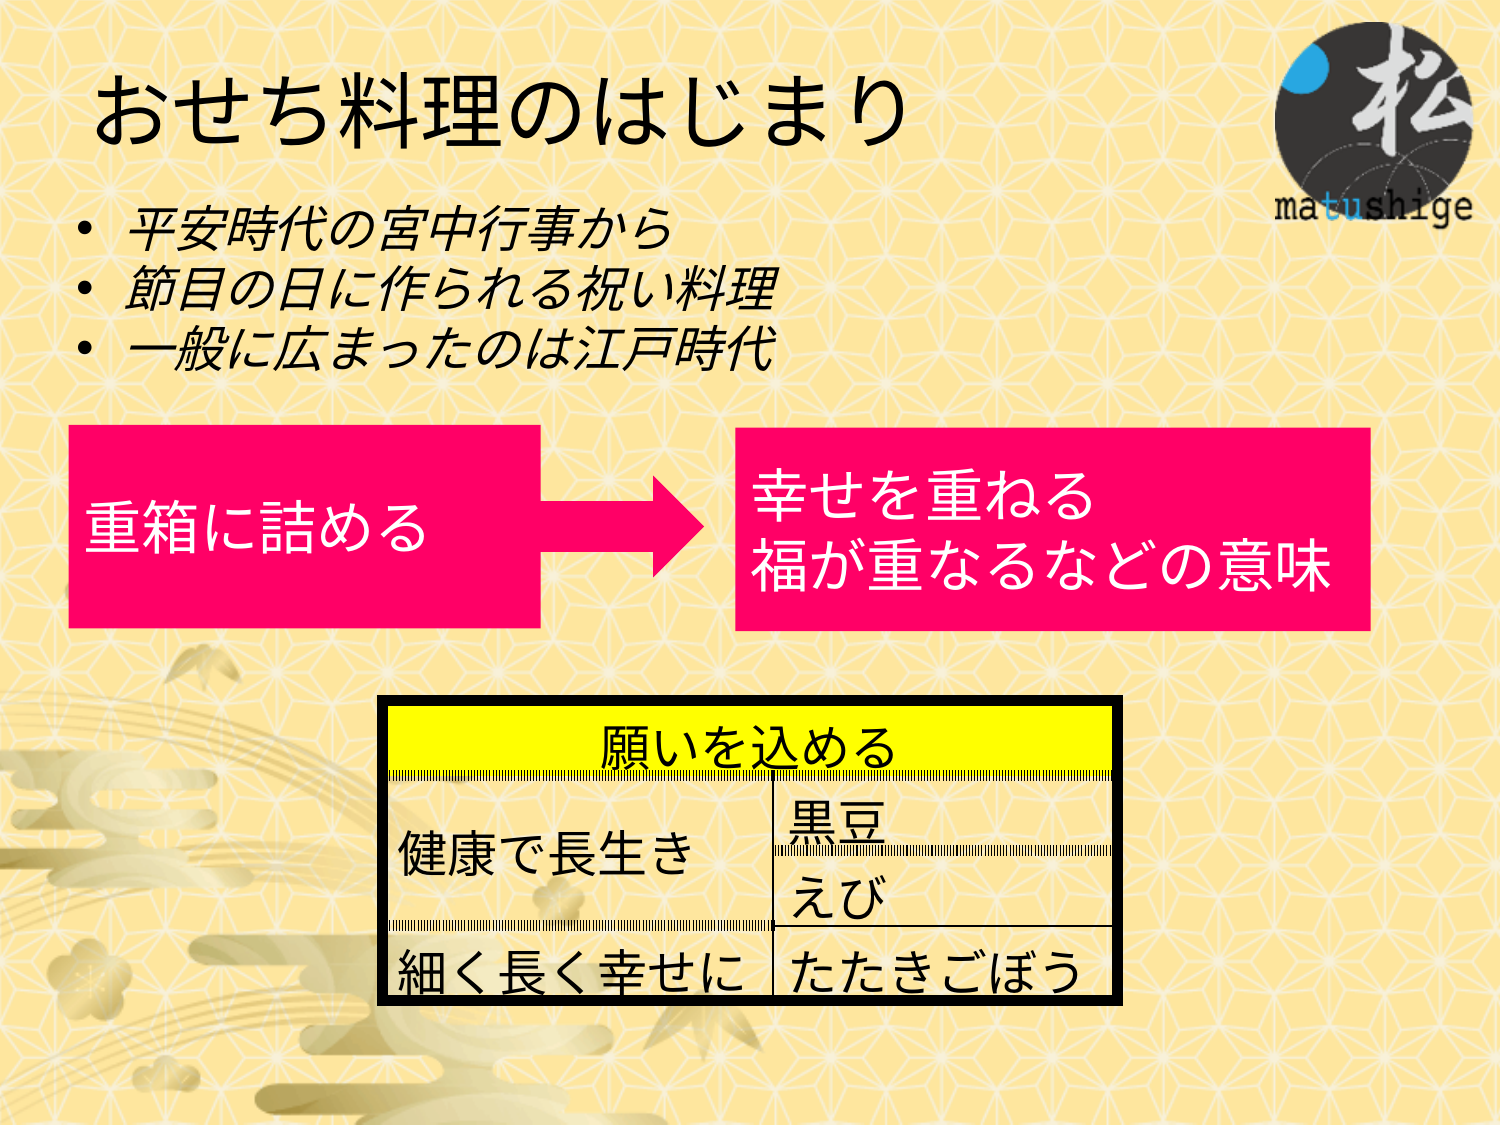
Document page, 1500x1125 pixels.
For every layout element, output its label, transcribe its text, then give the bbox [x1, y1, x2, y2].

table_cell 黒豆 [774, 776, 1112, 851]
table_cell たたきごぼう [774, 927, 1112, 995]
text_box おせち料理のはじまり [73, 52, 936, 167]
table_header 願いを込める [388, 706, 1112, 776]
text_box 幸せを重ねる 福が重なるなどの意味 [734, 427, 1372, 632]
picture [0, 0, 1500, 1125]
table_cell 細く長く幸せに [388, 926, 772, 995]
text_box 重箱に詰める [67, 423, 706, 630]
table_cell えび [774, 851, 1112, 925]
table_cell 健康で長生き [388, 776, 772, 926]
text_box 平安時代の宮中行事から 節目の日に作られる祝い料理 一般に広まったのは江戸時代 [61, 189, 788, 385]
